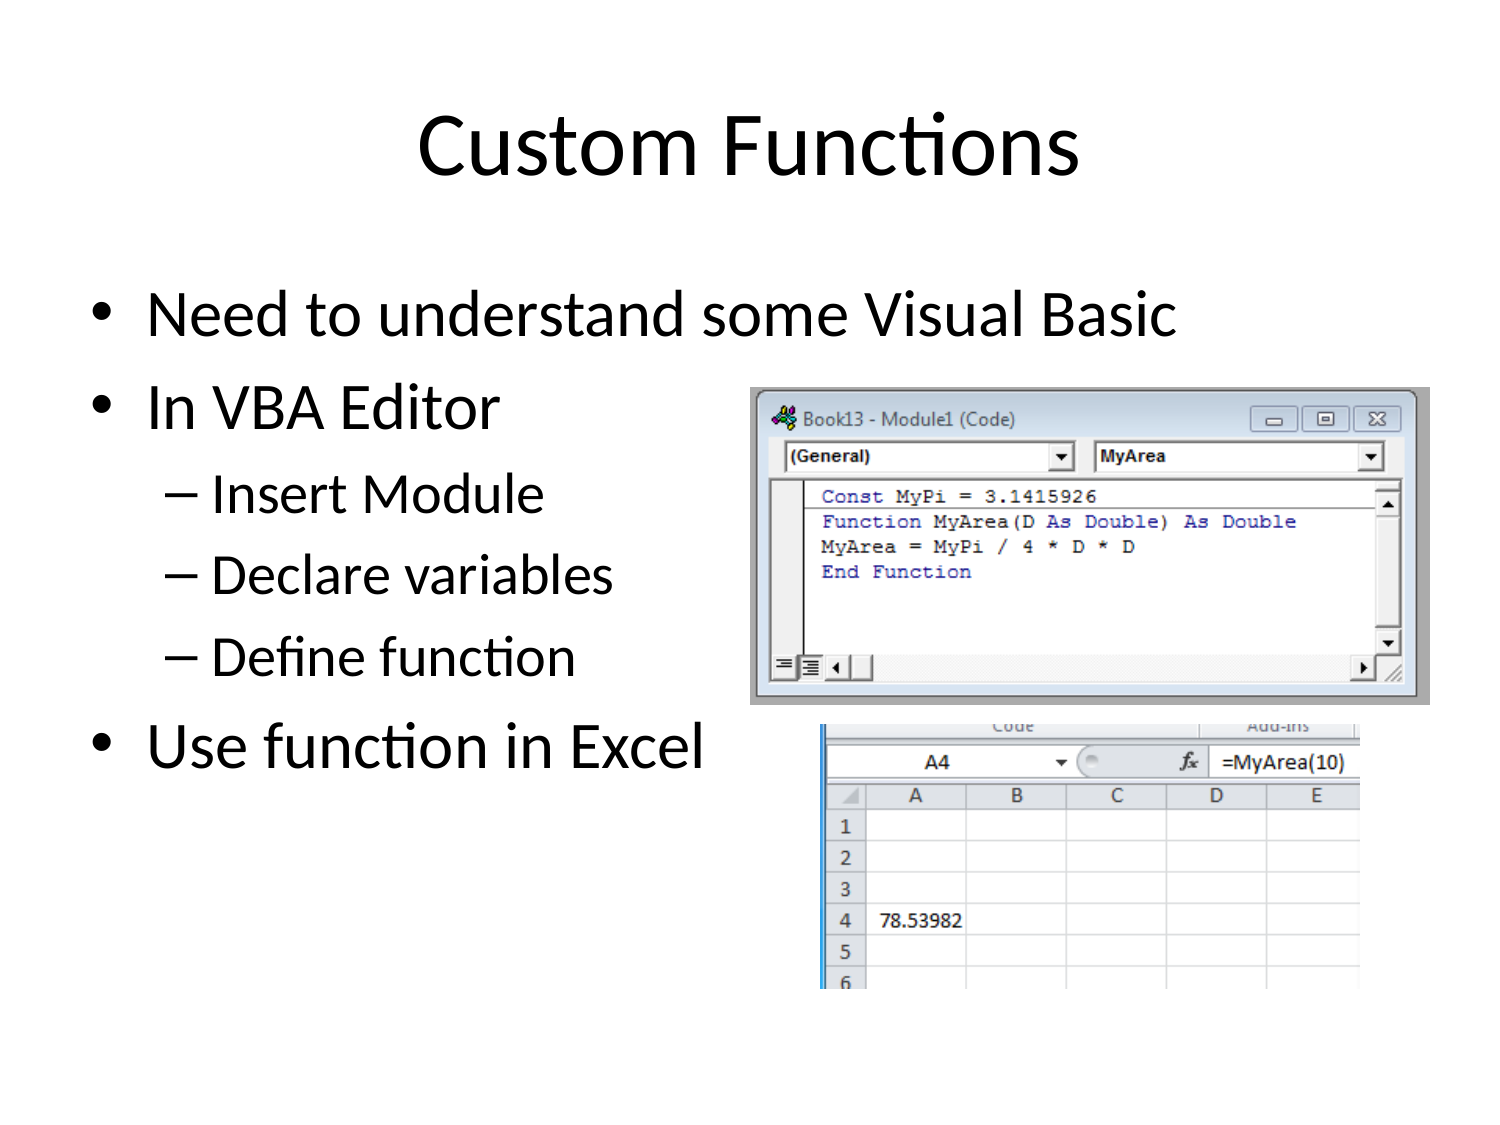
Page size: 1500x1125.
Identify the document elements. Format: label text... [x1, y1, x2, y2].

list Need to understand some Visual Basic In VBA Editor Insert Module Declare variables Define function Use function in Excel [74, 262, 1426, 1006]
picture [820, 724, 1360, 990]
title Custom Functions [74, 44, 1426, 233]
picture [749, 387, 1430, 705]
